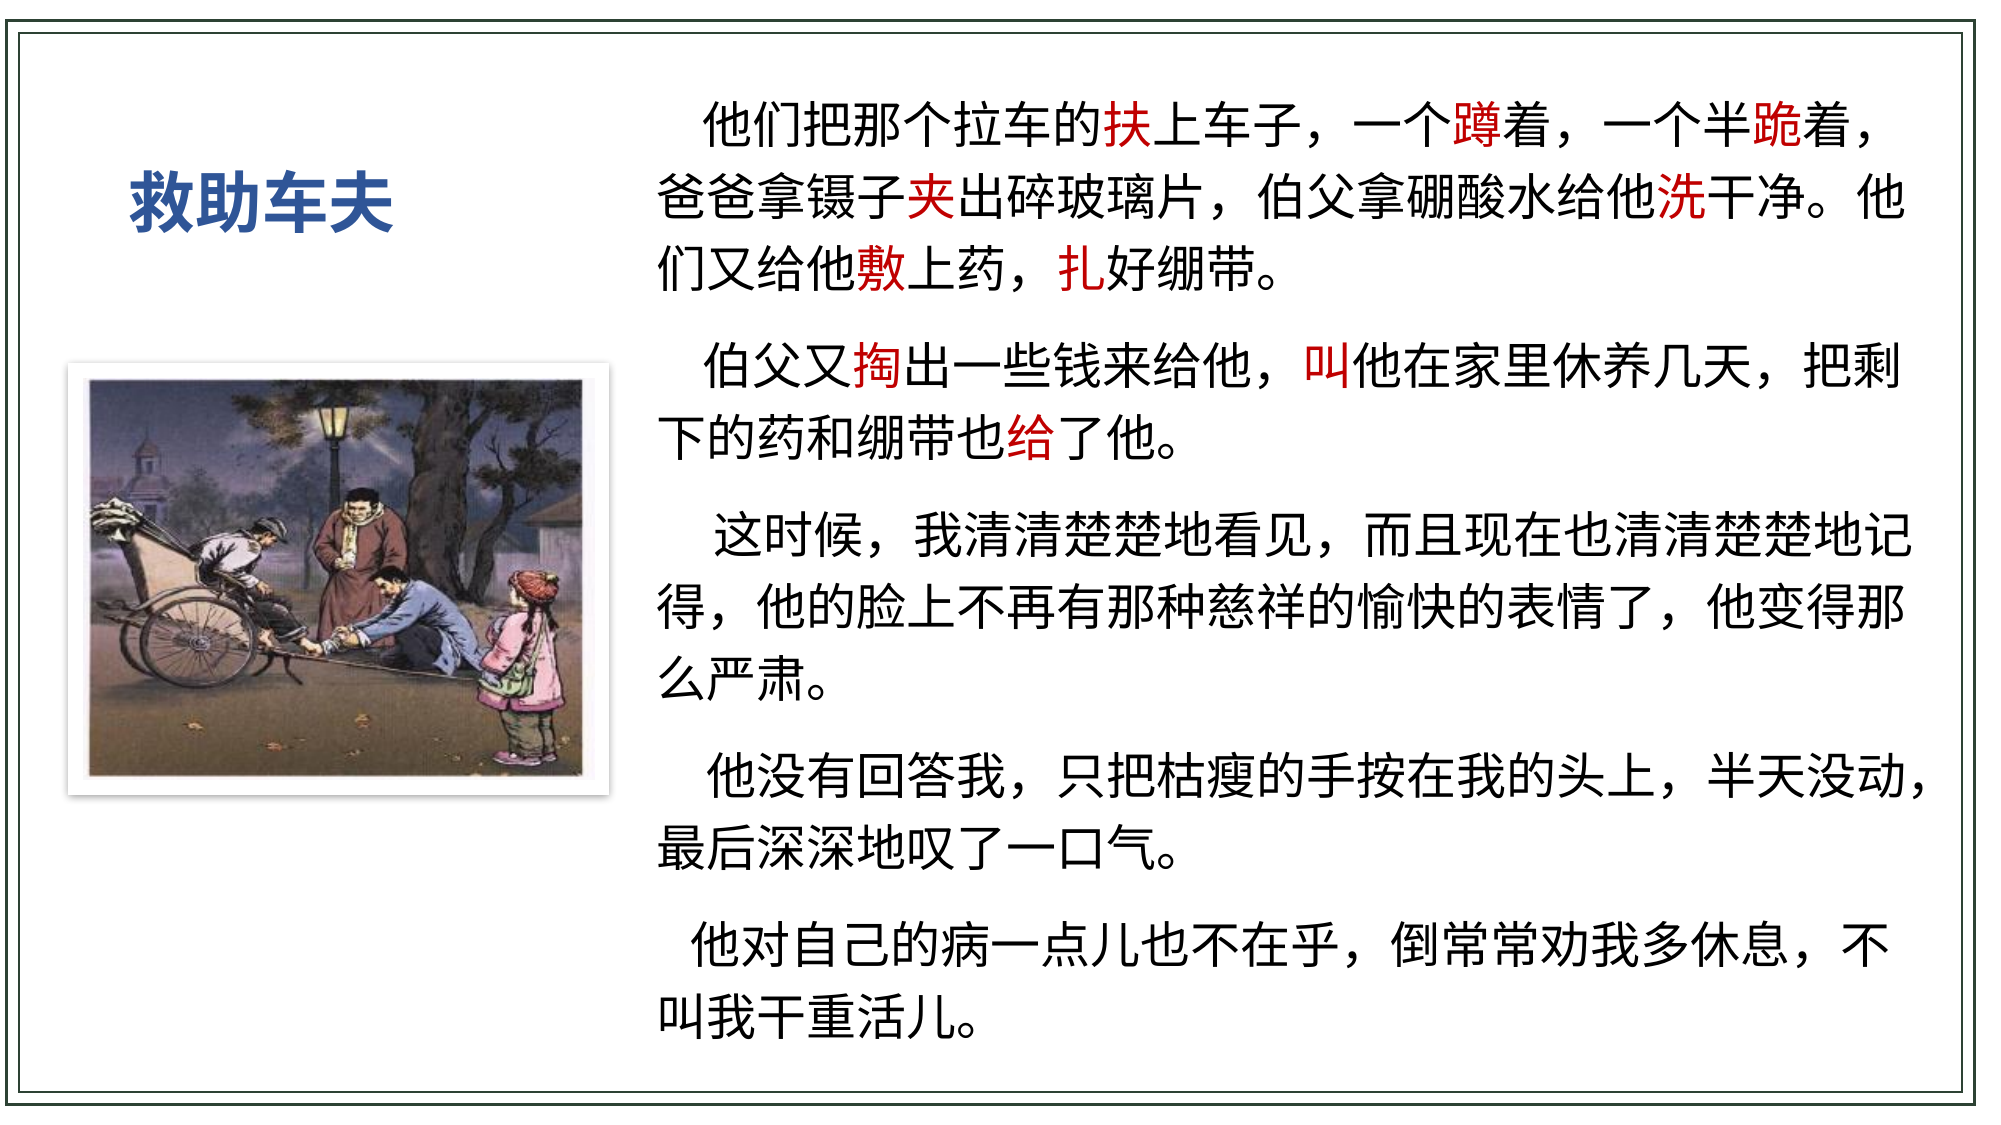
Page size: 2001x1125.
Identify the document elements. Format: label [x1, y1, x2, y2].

picture [82, 377, 595, 781]
text_box [6, 20, 1975, 1105]
